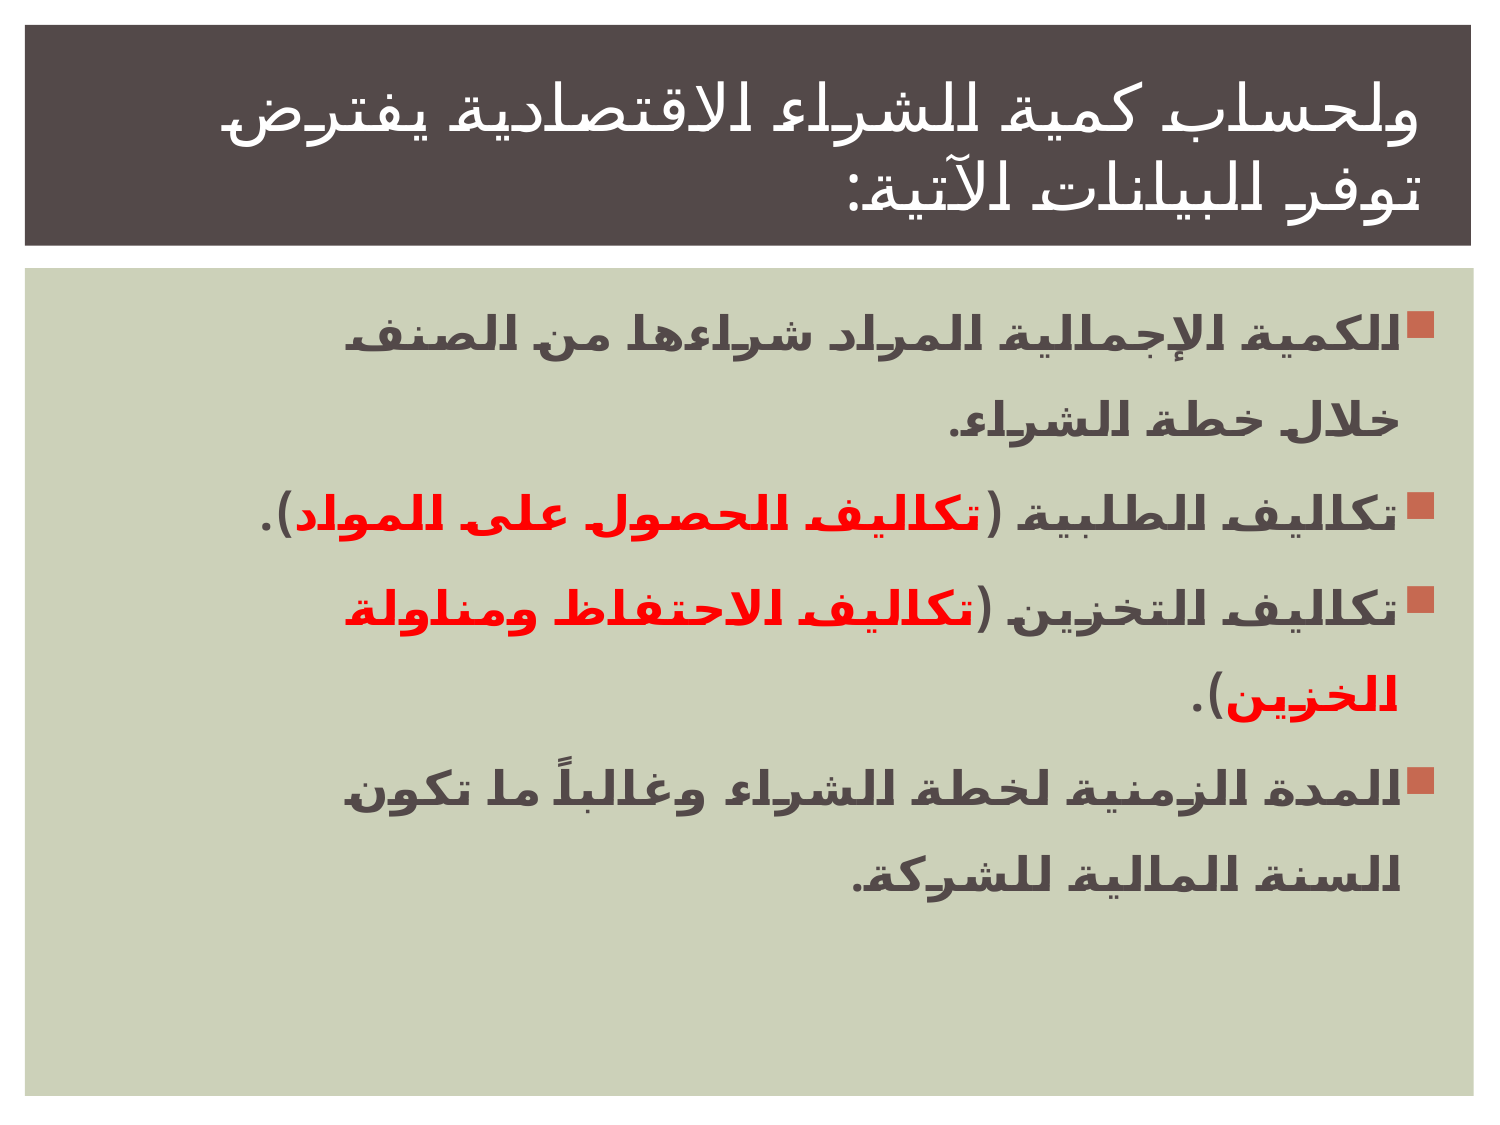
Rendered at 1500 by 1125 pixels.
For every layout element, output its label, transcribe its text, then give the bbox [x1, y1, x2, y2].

title ولحساب كمية الشراء الاقتصادية يفترض توفر البيانات الآتية: [62, 58, 1438, 232]
list الكمية الإجمالية المراد شراءها من الصنف خلال خطة الشراء. تكاليف الطلبية (تكاليف الحصول على المواد). تكاليف التخزين (تكاليف الاحتفاظ ومناولة الخزين). المدة الزمنية لخطة الشراء وغالباً ما تكون السنة المالية للشركة. [230, 267, 1461, 1055]
